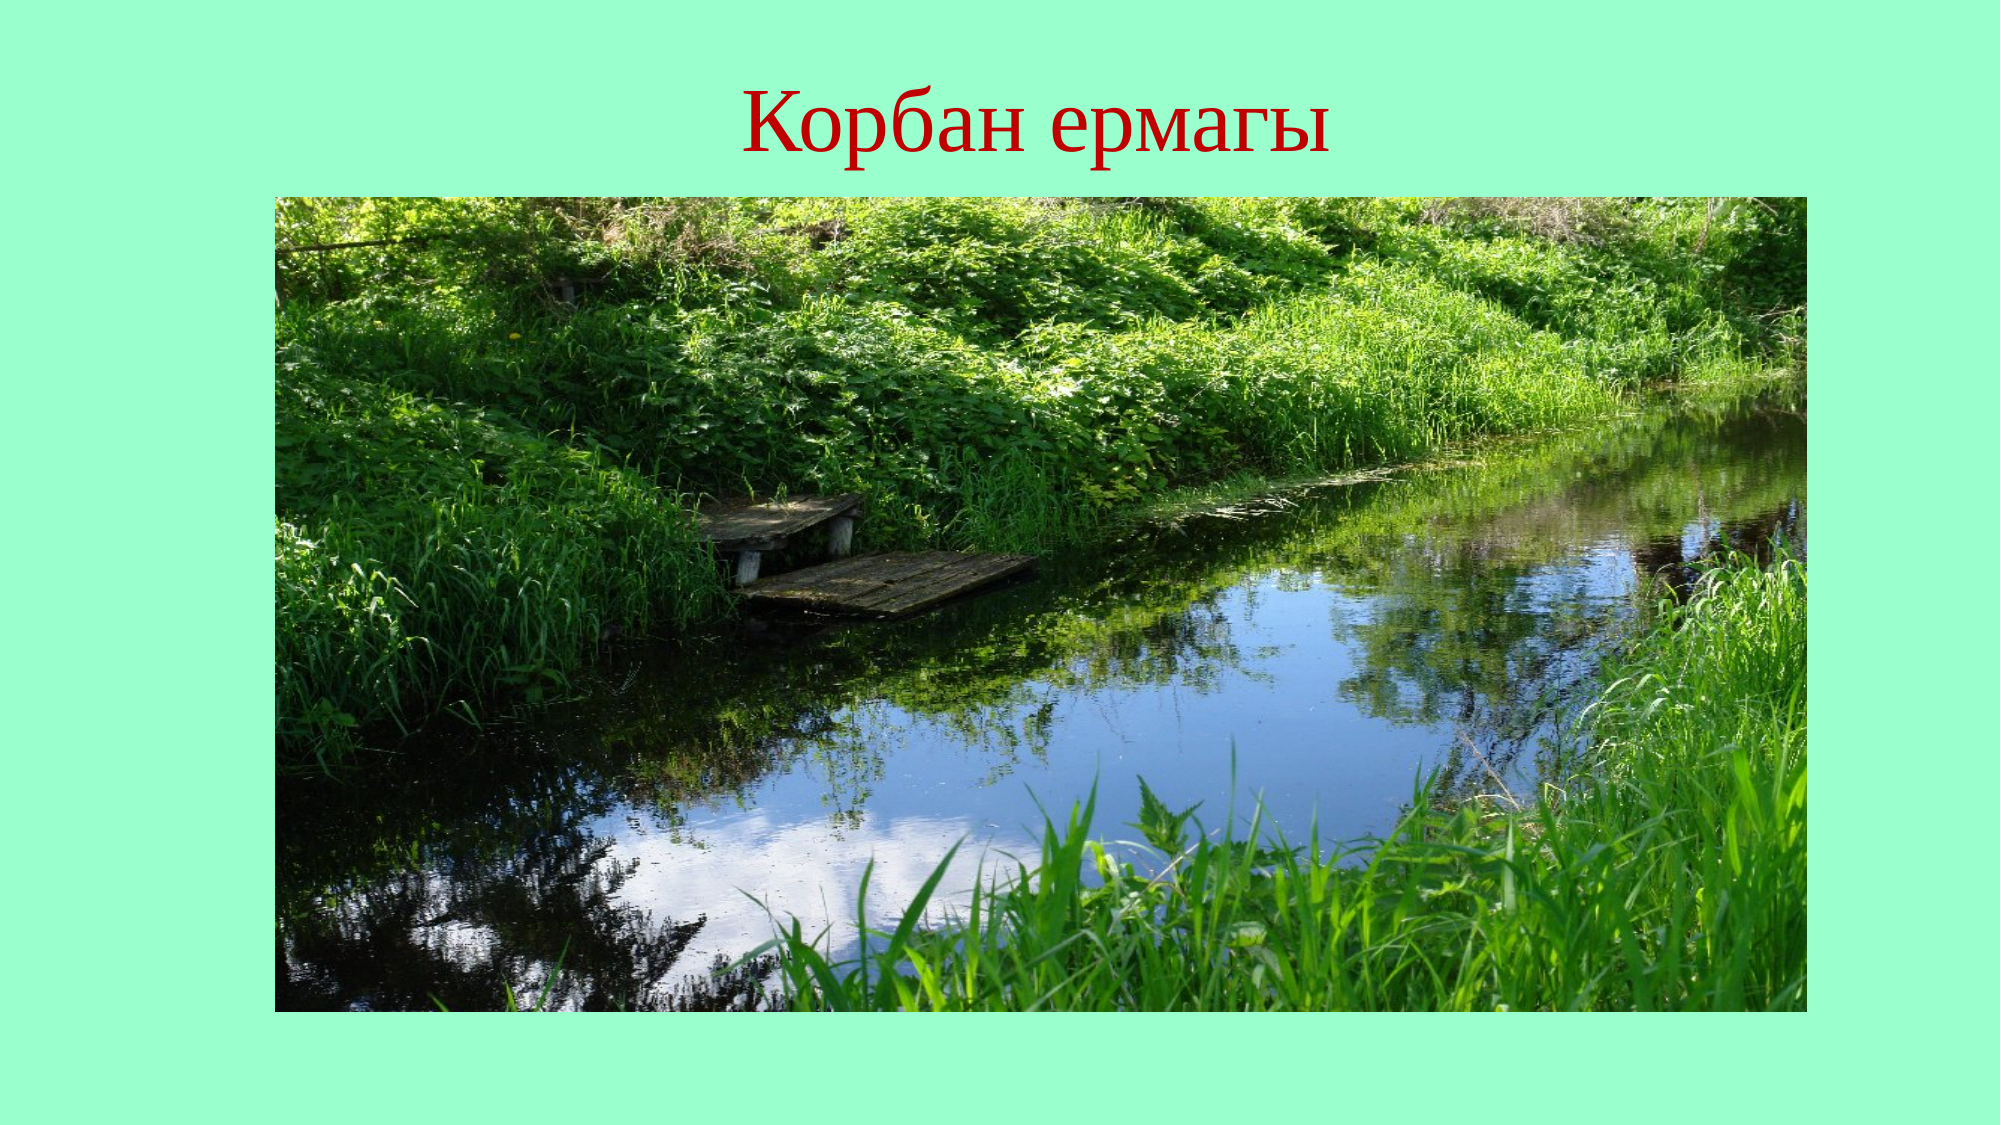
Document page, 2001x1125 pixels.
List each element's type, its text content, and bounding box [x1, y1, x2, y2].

title Корбан ермагы [243, 45, 1887, 198]
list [274, 197, 1807, 1012]
